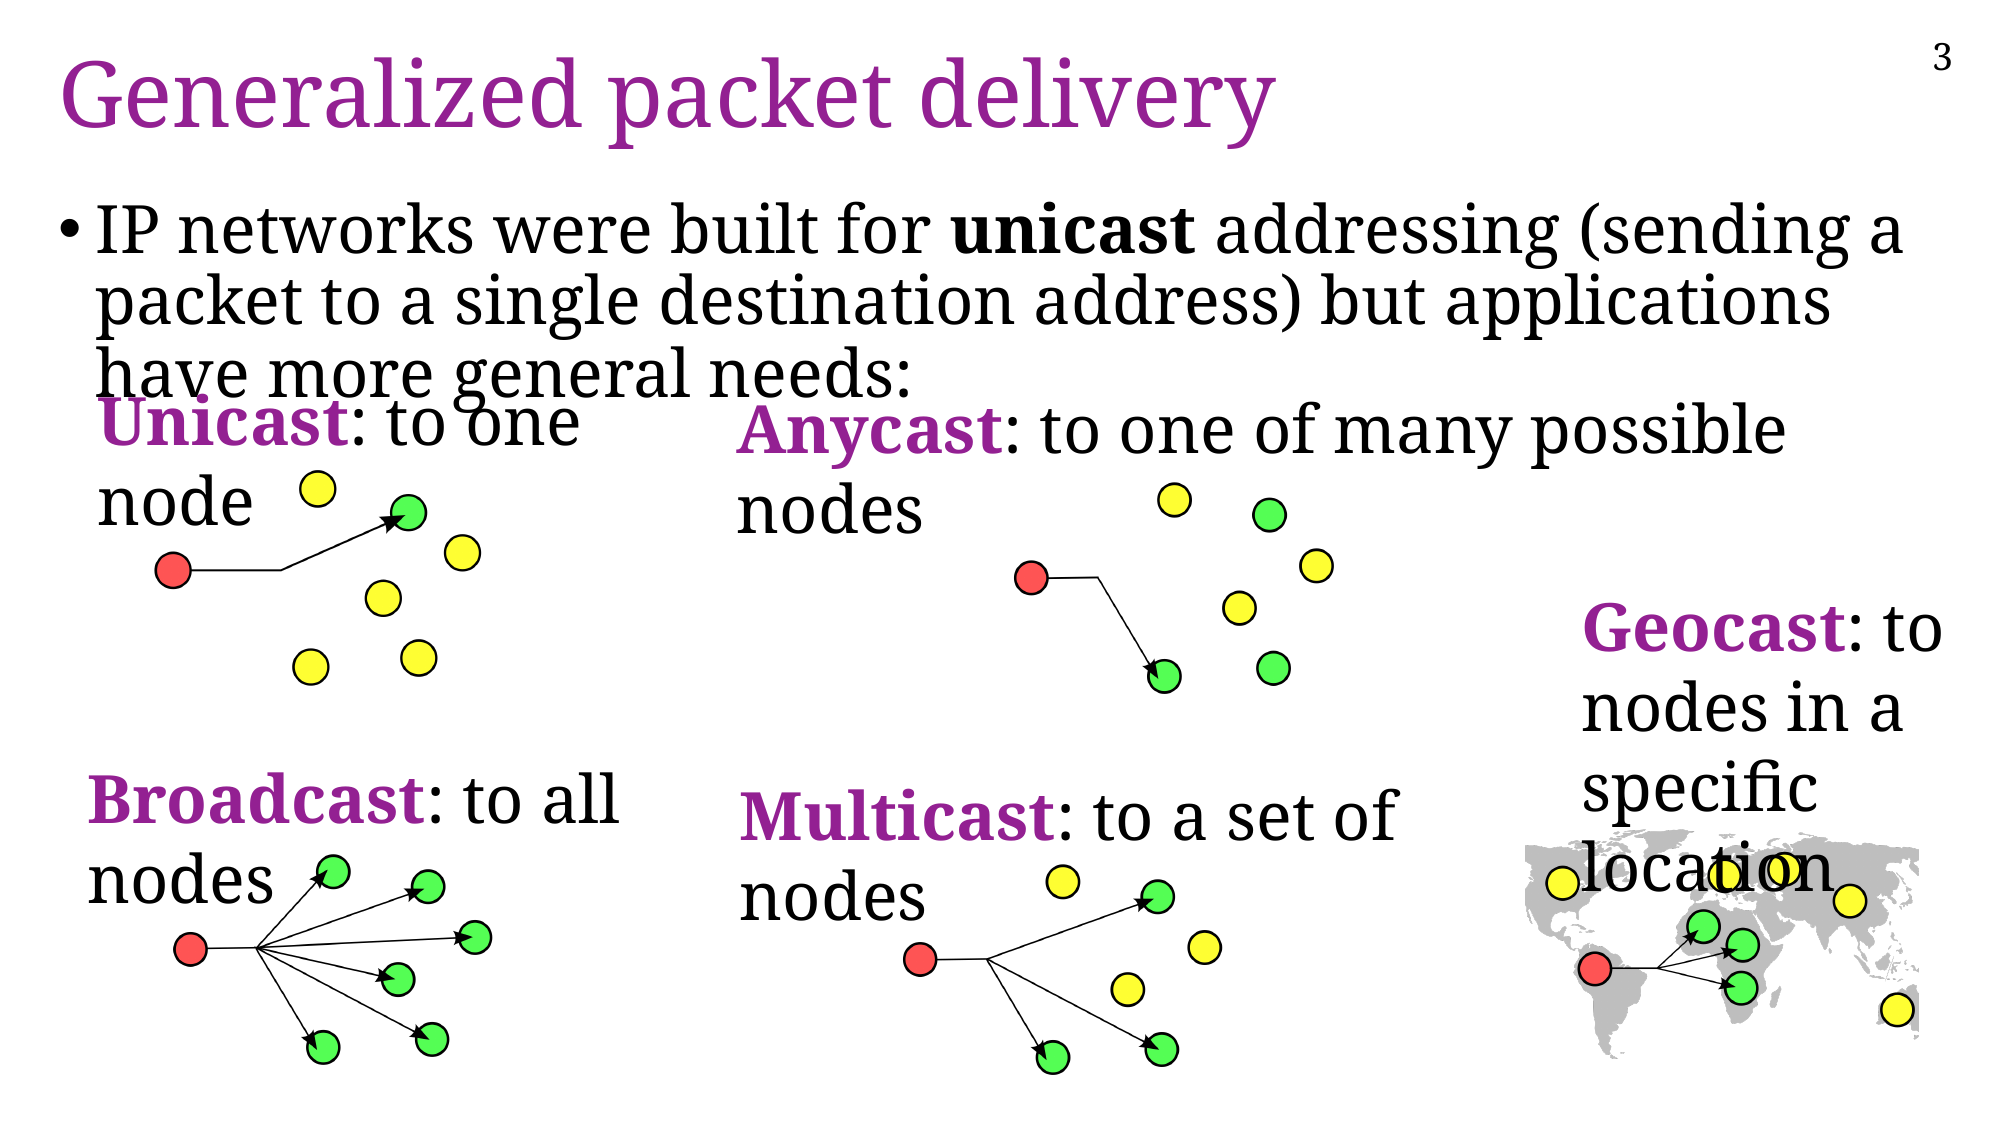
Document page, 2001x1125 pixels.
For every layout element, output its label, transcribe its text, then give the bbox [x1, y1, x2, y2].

text_box Anycast: to one of many possible nodes [721, 379, 1838, 554]
picture [130, 835, 523, 1097]
text_box Geocast: to nodes in a specific location [1566, 577, 2000, 913]
title Generalized packet delivery [43, 25, 1953, 171]
picture [969, 463, 1363, 726]
text_box Multicast: to a set of nodes [724, 765, 1503, 941]
list IP networks were built for unicast addressing (sending a packet to a single destination address) but applications have more general needs: [43, 188, 1953, 380]
text_box Unicast: to one node [82, 371, 745, 547]
picture [1525, 813, 1919, 1076]
text_box Broadcast: to all nodes [72, 749, 735, 924]
picture [858, 845, 1251, 1107]
picture [113, 465, 506, 728]
